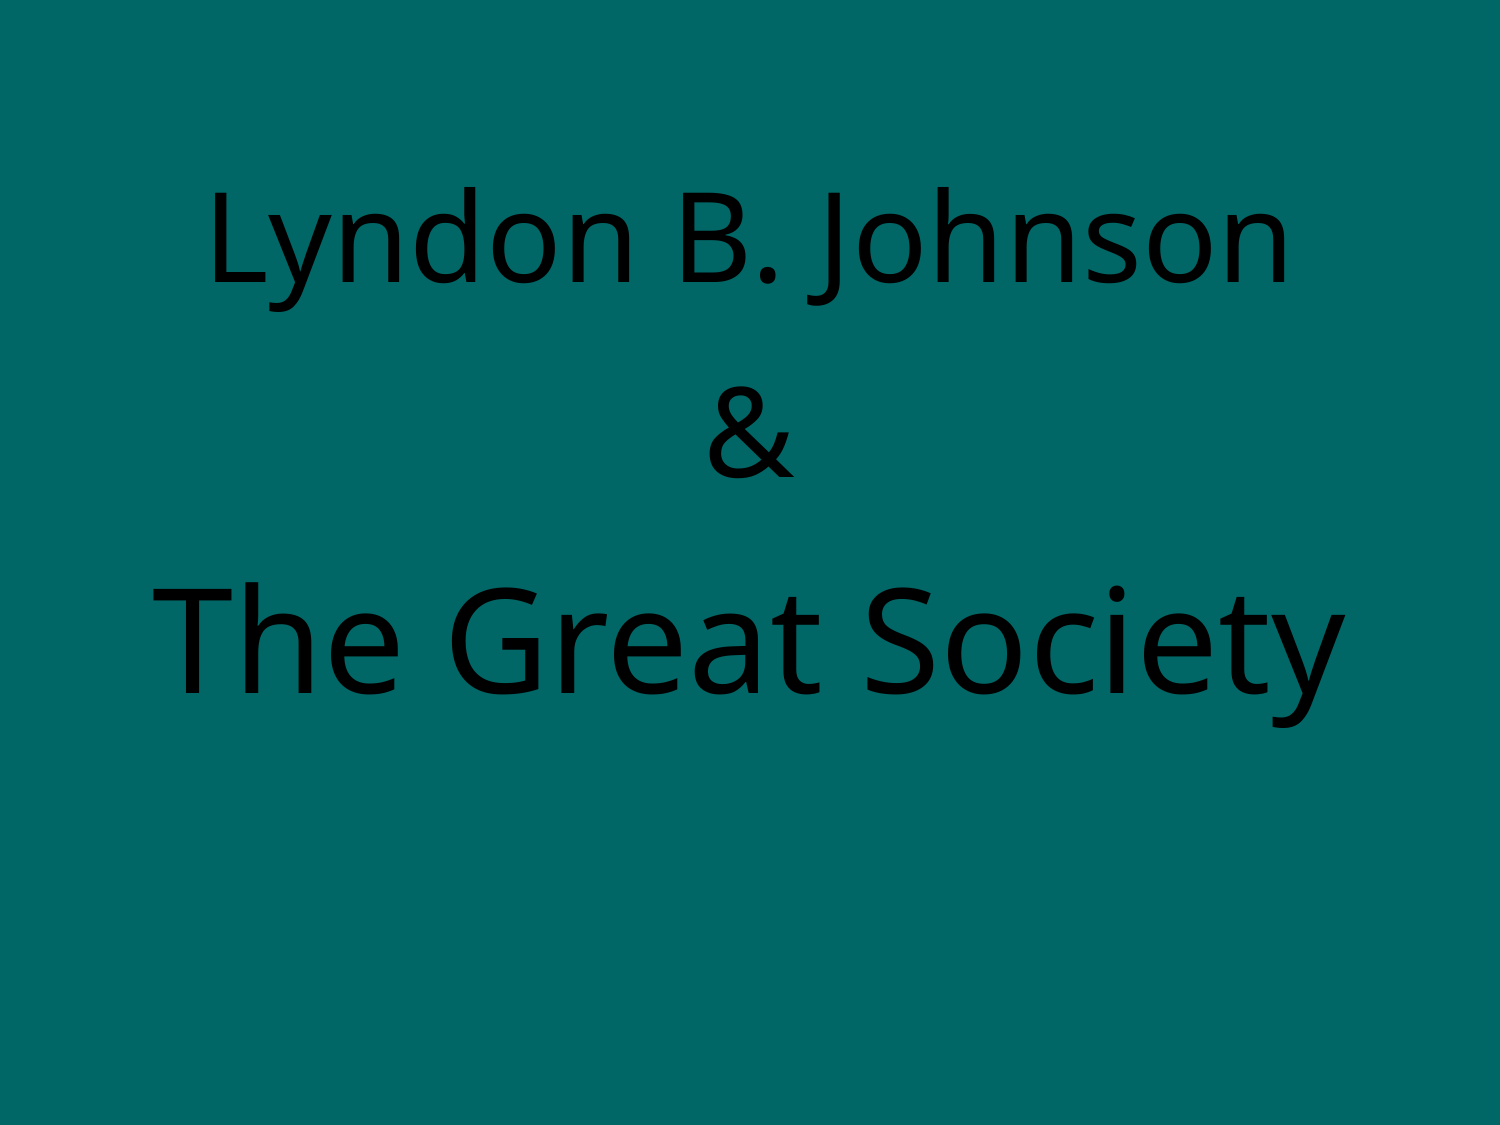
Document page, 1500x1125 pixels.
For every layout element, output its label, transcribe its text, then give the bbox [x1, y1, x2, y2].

text_box Lyndon B. Johnson & The Great Society [216, 149, 1283, 941]
text_box [112, 99, 1388, 288]
